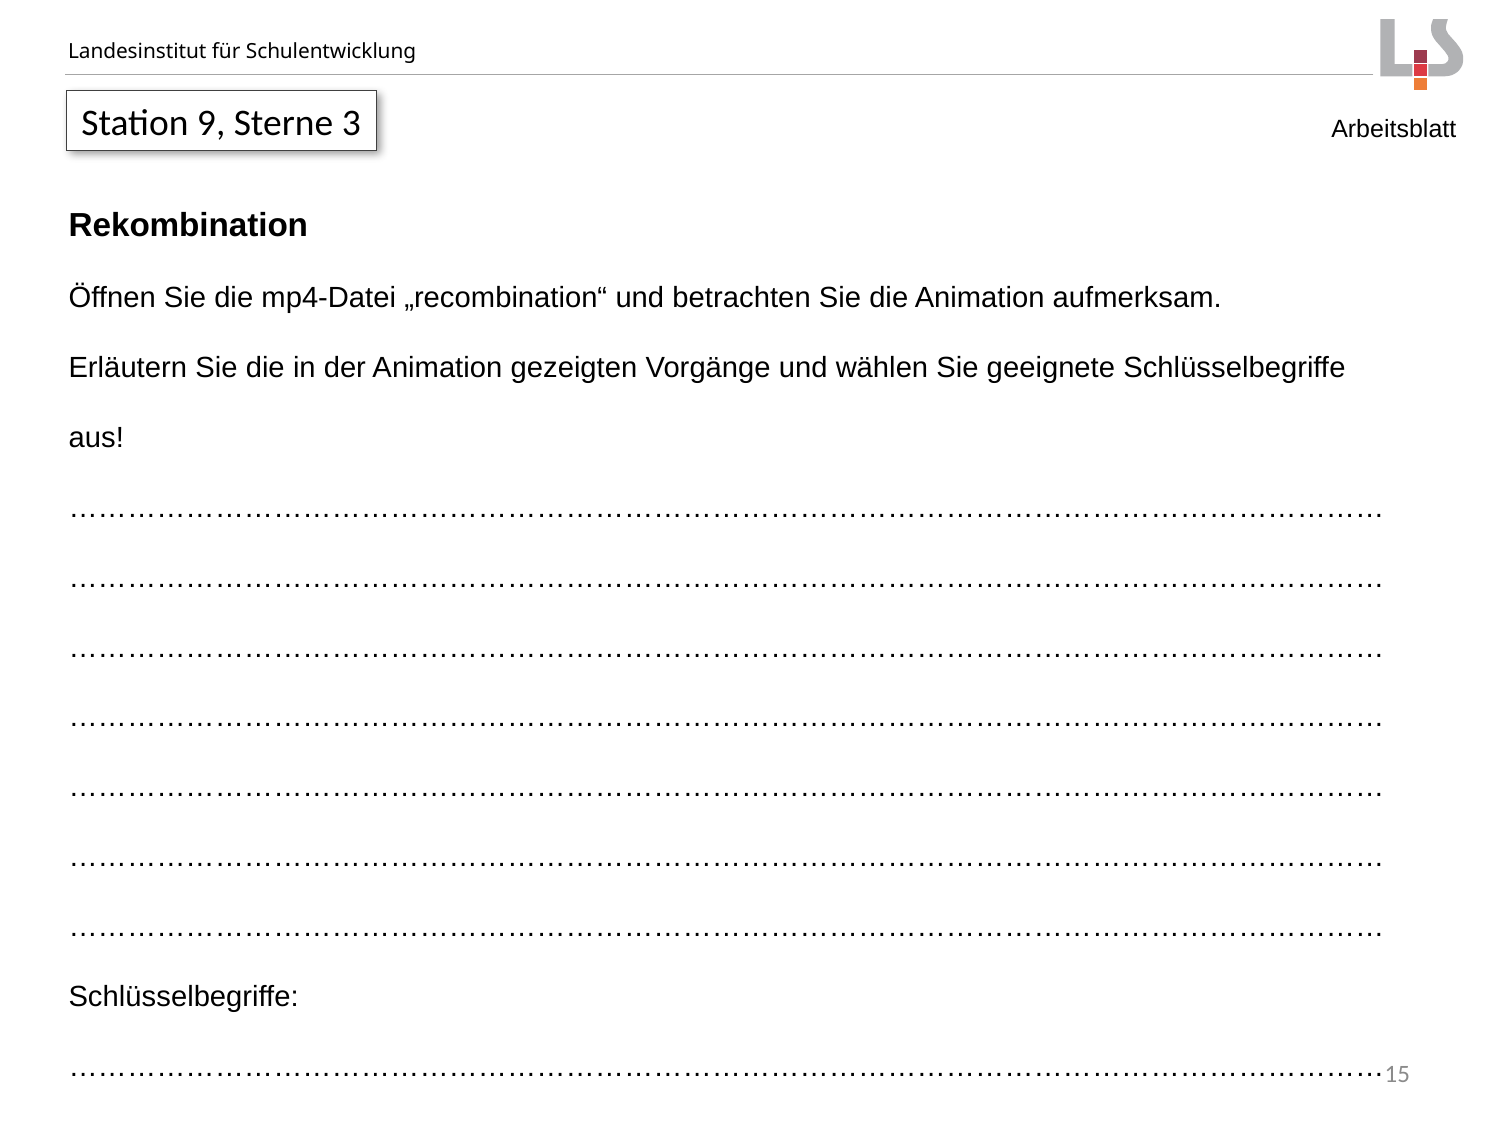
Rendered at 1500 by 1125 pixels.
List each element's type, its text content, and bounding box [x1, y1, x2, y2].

text_box Arbeitsblatt [1316, 104, 1472, 150]
slide_number 15 [1074, 1042, 1425, 1103]
text_box Rekombination Öffnen Sie die mp4-Datei „recombination“ und betrachten Sie die Animation aufmerksam. Erläutern Sie die in der Animation gezeigten Vorgänge und wählen Sie geeignete Schlüsselbegriffe aus! ……………………………………………………………………………………………………………………………………………………………………………………………………………………………………………………………………………………………………………………………………………………………………………………………………………………………………………………………………………………………………………………………………………………………………………………………………………………………………………………………………………………………………………………………………………………………………………………………………………………………………………………………………… Schlüsselbegriffe: ……………………………………………………………………………………………………………………… [53, 156, 1403, 1090]
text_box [52, 18, 1464, 91]
text_box Station 9, Sterne 3 [66, 99, 377, 151]
